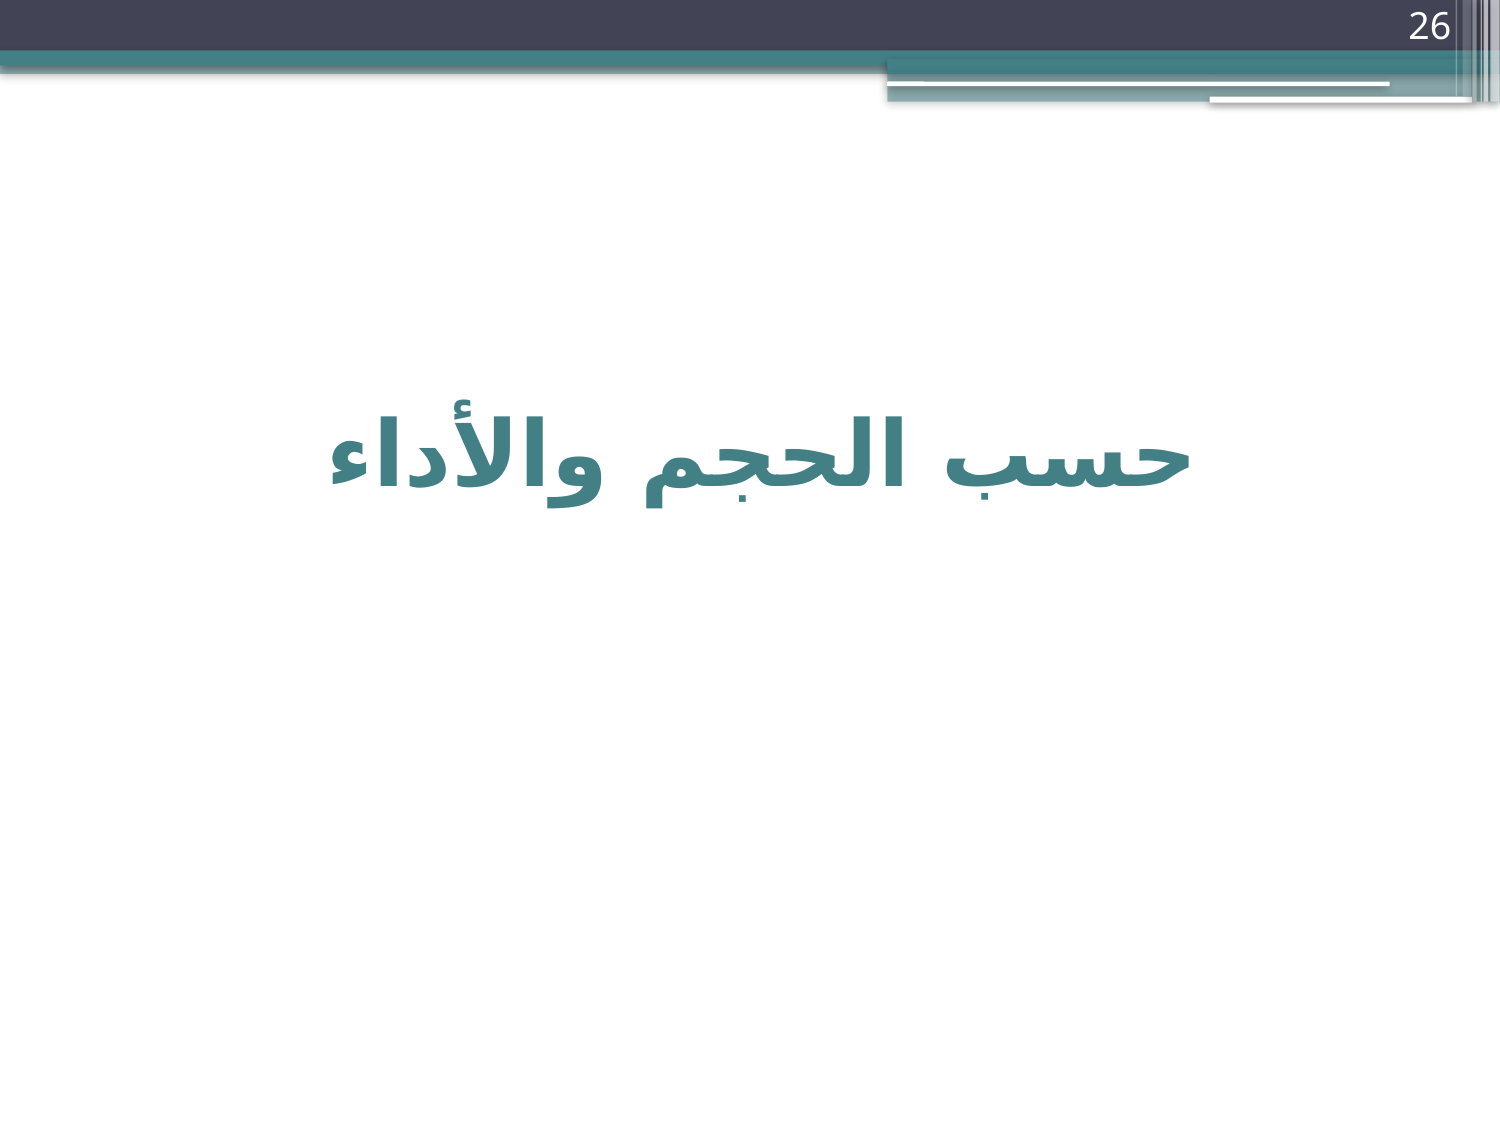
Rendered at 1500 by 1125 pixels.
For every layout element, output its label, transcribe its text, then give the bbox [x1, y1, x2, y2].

title حسب الحجم والأداء [87, 362, 1438, 538]
slide_number 26 [1341, 0, 1466, 61]
